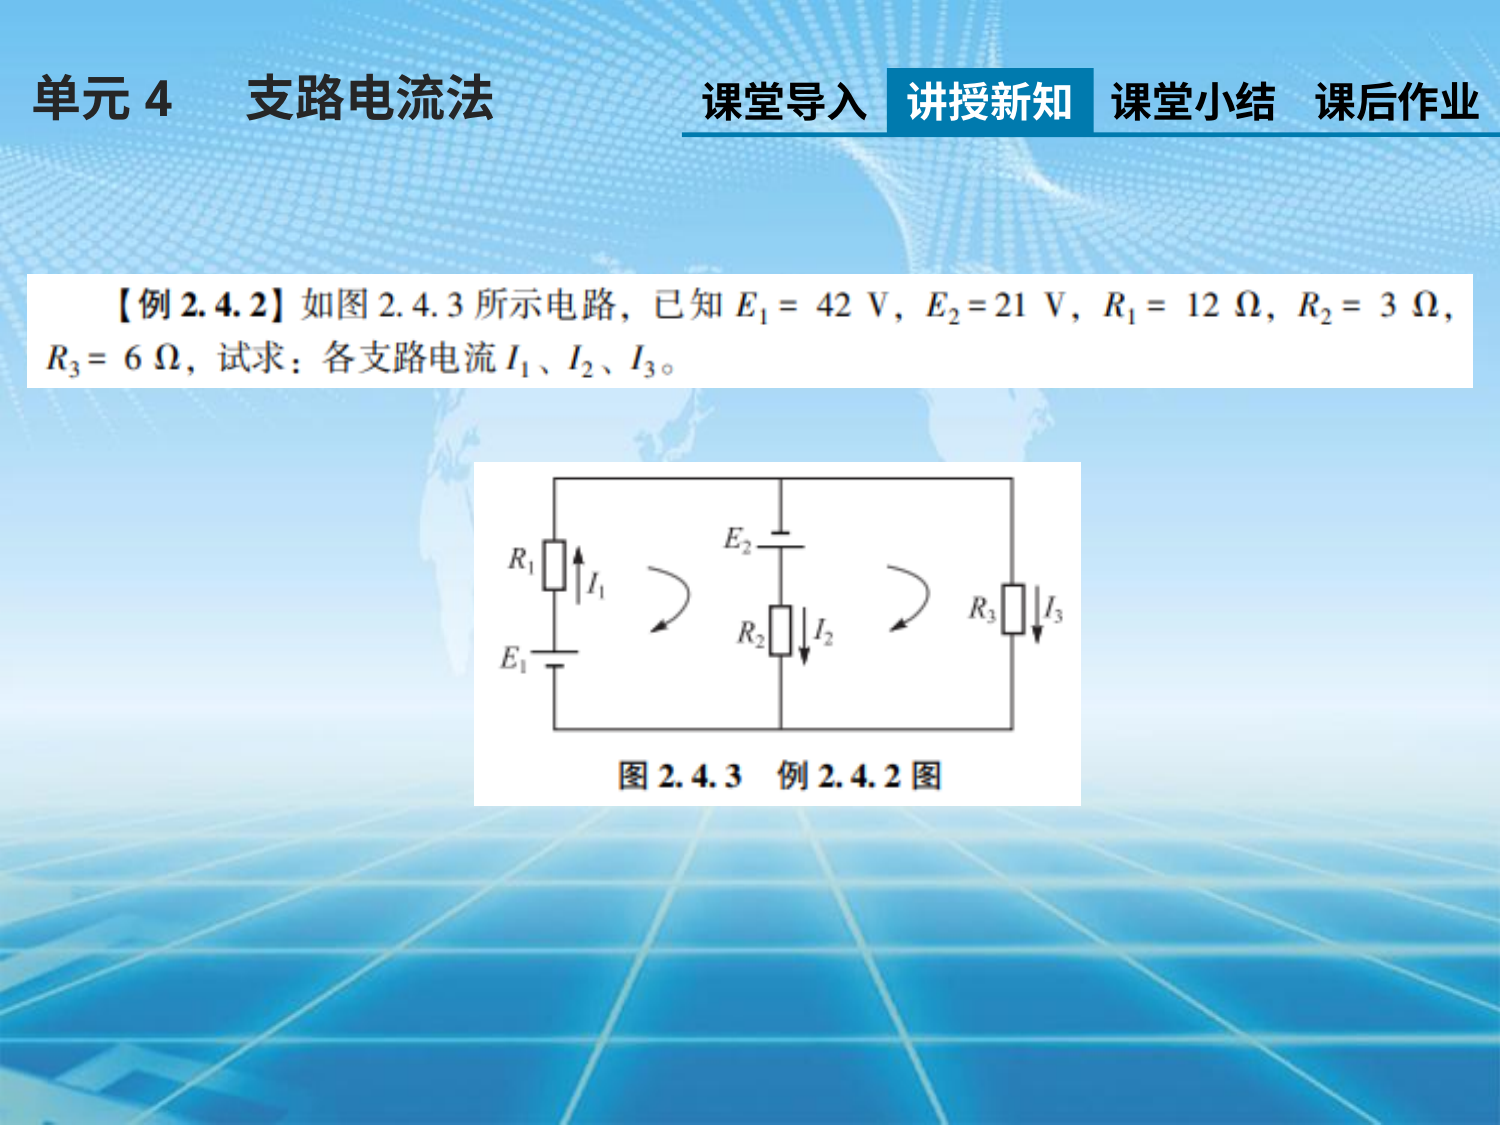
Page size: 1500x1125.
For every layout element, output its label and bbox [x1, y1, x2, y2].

text_box [16, 59, 1500, 135]
picture [0, 0, 1500, 1125]
